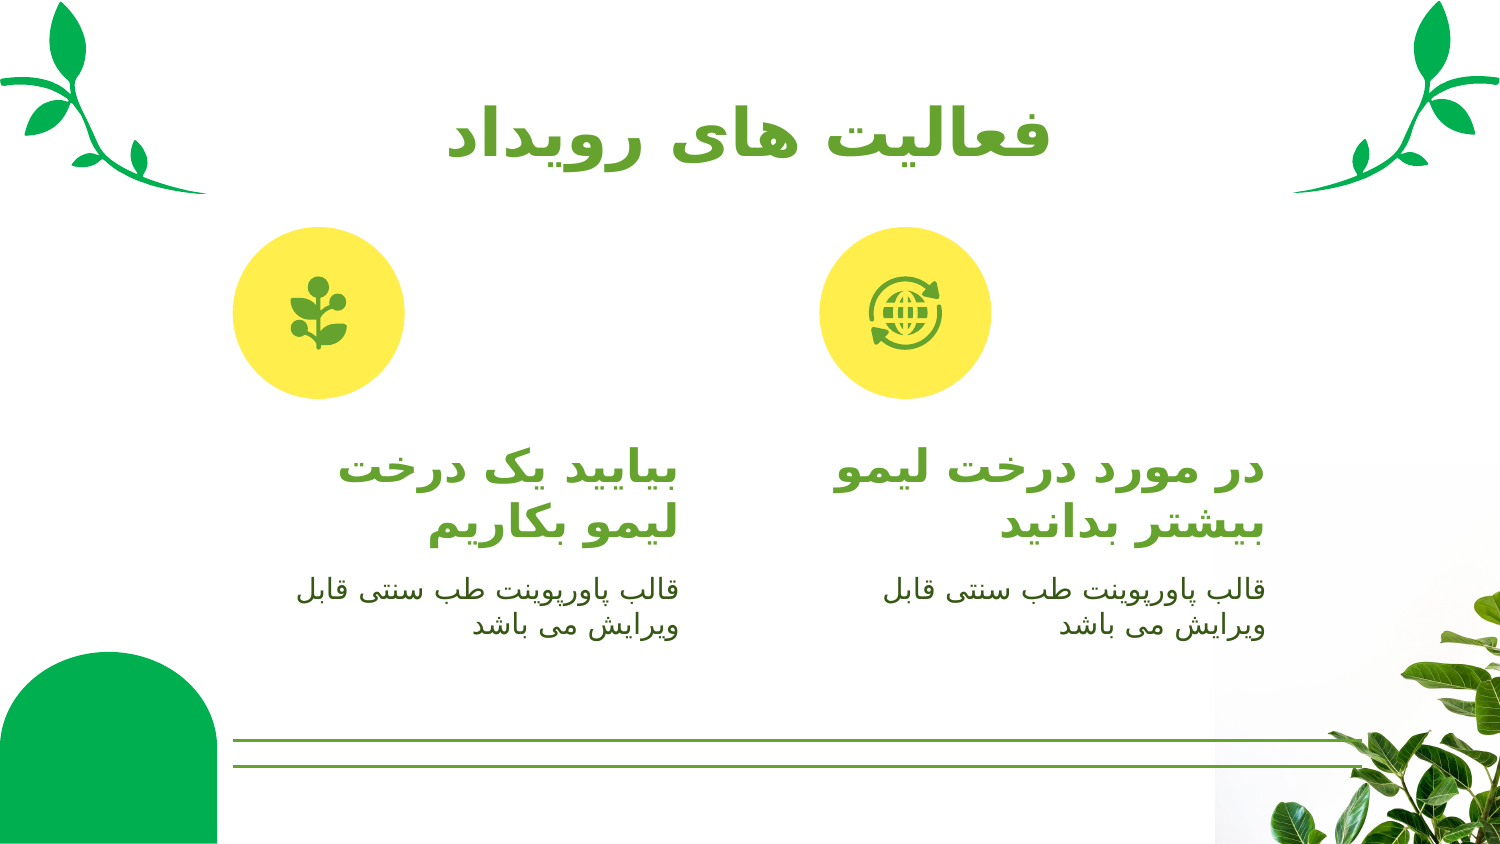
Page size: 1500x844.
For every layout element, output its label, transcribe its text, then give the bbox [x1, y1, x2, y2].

subtitle قالب پاورپوینت طب سنتی قابل ویرایش می باشد [227, 555, 696, 686]
picture [1215, 464, 1500, 844]
subtitle در مورد درخت لیمو بیشتر بدانید [813, 421, 1282, 555]
text_box [0, 1, 207, 195]
subtitle قالب پاورپوینت طب سنتی قابل ویرایش می باشد [813, 555, 1282, 686]
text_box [867, 276, 944, 350]
subtitle بیایید یک درخت لیمو بکاریم [227, 421, 696, 555]
title فعالیت های رویداد [118, 74, 1382, 169]
text_box [1293, 0, 1500, 193]
text_box [819, 227, 992, 399]
text_box [232, 227, 405, 399]
text_box [290, 276, 347, 350]
